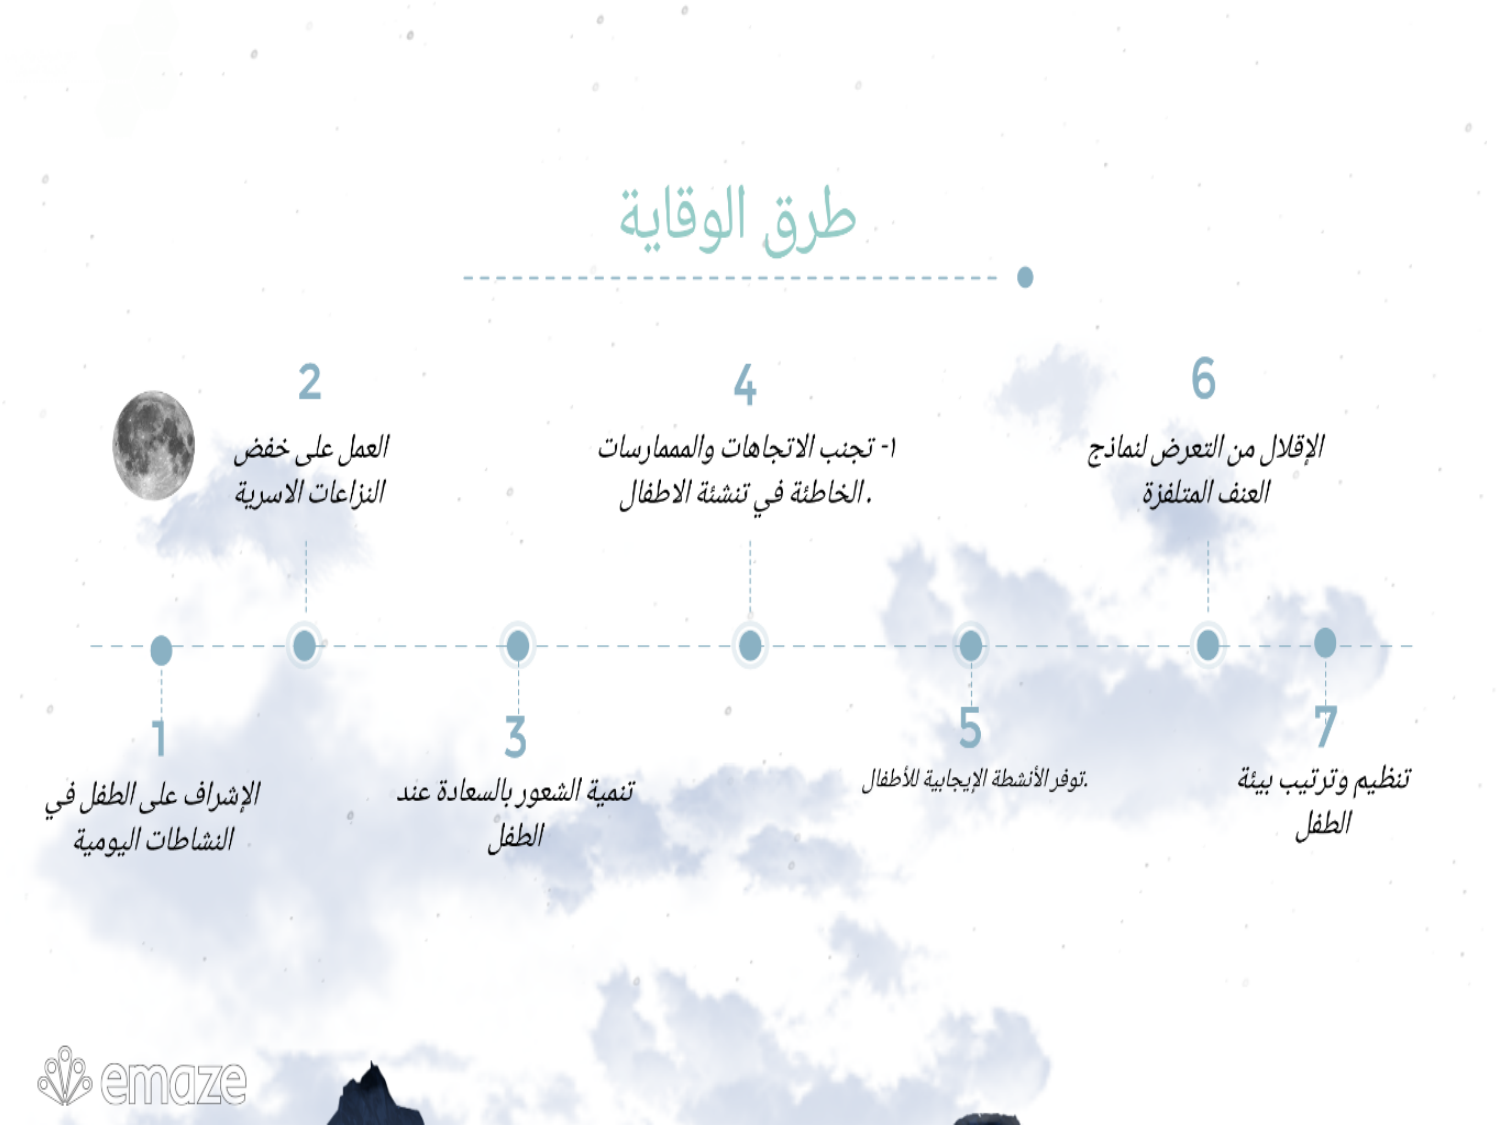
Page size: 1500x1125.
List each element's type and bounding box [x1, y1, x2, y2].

list [0, 0, 1500, 1125]
